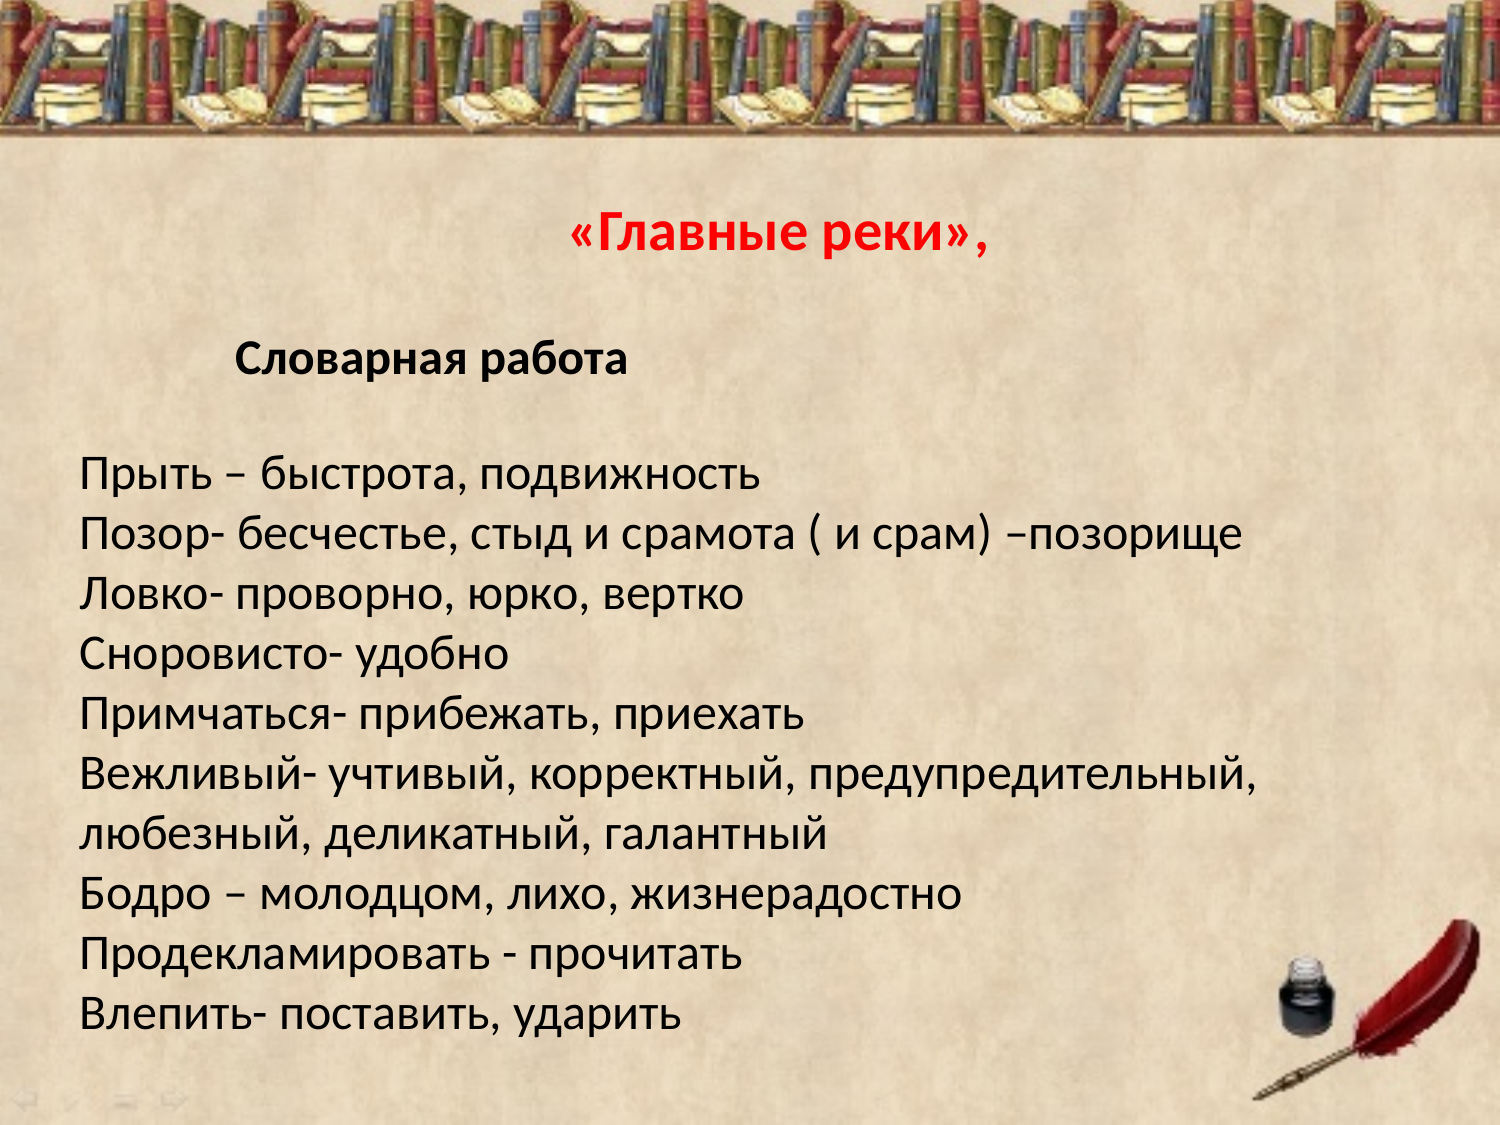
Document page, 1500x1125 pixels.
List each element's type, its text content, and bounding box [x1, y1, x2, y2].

text_box «Главные реки», [552, 184, 1005, 270]
text_box Словарная работа [220, 317, 655, 392]
text_box Прыть – быстрота, подвижность Позор- бесчестье, стыд и срамота ( и срам) –позорище Ловко- проворно, юрко, вертко Сноровисто- удобно Примчаться- прибежать, приехать Вежливый- учтивый, корректный, предупредительный, любезный, деликатный, галантный Бодро – молодцом, лихо, жизнерадостно Продекламировать - прочитать Влепить- поставить, ударить [64, 432, 1326, 1048]
picture [0, 0, 1500, 1125]
